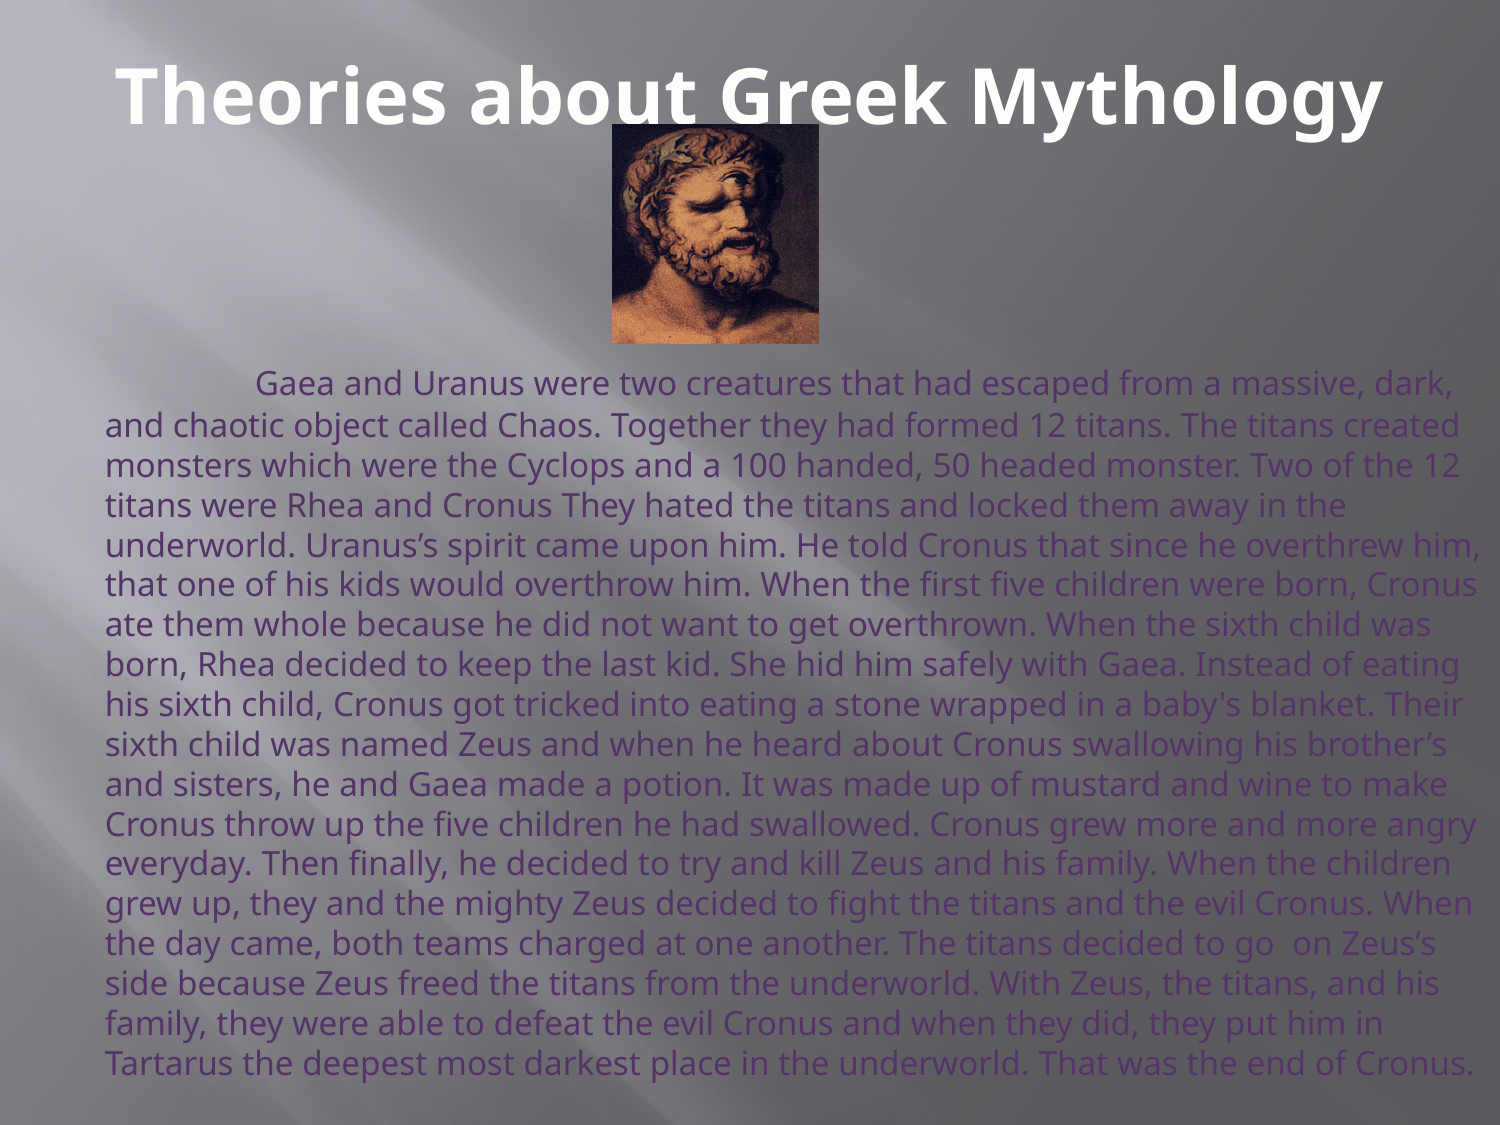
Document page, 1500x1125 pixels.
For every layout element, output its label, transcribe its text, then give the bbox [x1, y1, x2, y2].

title Theories about Greek Mythology [75, 0, 1425, 188]
list Gaea and Uranus were two creatures that had escaped from a massive, dark, and chaotic object called Chaos. Together they had formed 12 titans. The titans created monsters which were the Cyclops and a 100 handed, 50 headed monster. Two of the 12 titans were Rhea and Cronus They hated the titans and locked them away in the underworld. Uranus’s spirit came upon him. He told Cronus that since he overthrew him, that one of his kids would overthrow him. When the first five children were born, Cronus ate them whole because he did not want to get overthrown. When the sixth child was born, Rhea decided to keep the last kid. She hid him safely with Gaea. Instead of eating his sixth child, Cronus got tricked into eating a stone wrapped in a baby's blanket. Their sixth child was named Zeus and when he heard about Cronus swallowing his brother’s and sisters, he and Gaea made a potion. It was made up of mustard and wine to make Cronus throw up the five children he had swallowed. Cronus grew more and more angry everyday. Then finally, he decided to try and kill Zeus and his family. When the children grew up, they and the mighty Zeus decided to fight the titans and the evil Cronus. When the day came, both teams charged at one another. The titans decided to go on Zeus’s side because Zeus freed the titans from the underworld. With Zeus, the titans, and his family, they were able to defeat the evil Cronus and when they did, they put him in Tartarus the deepest most darkest place in the underworld. That was the end of Cronus. [0, 343, 1500, 1125]
picture [612, 124, 820, 344]
